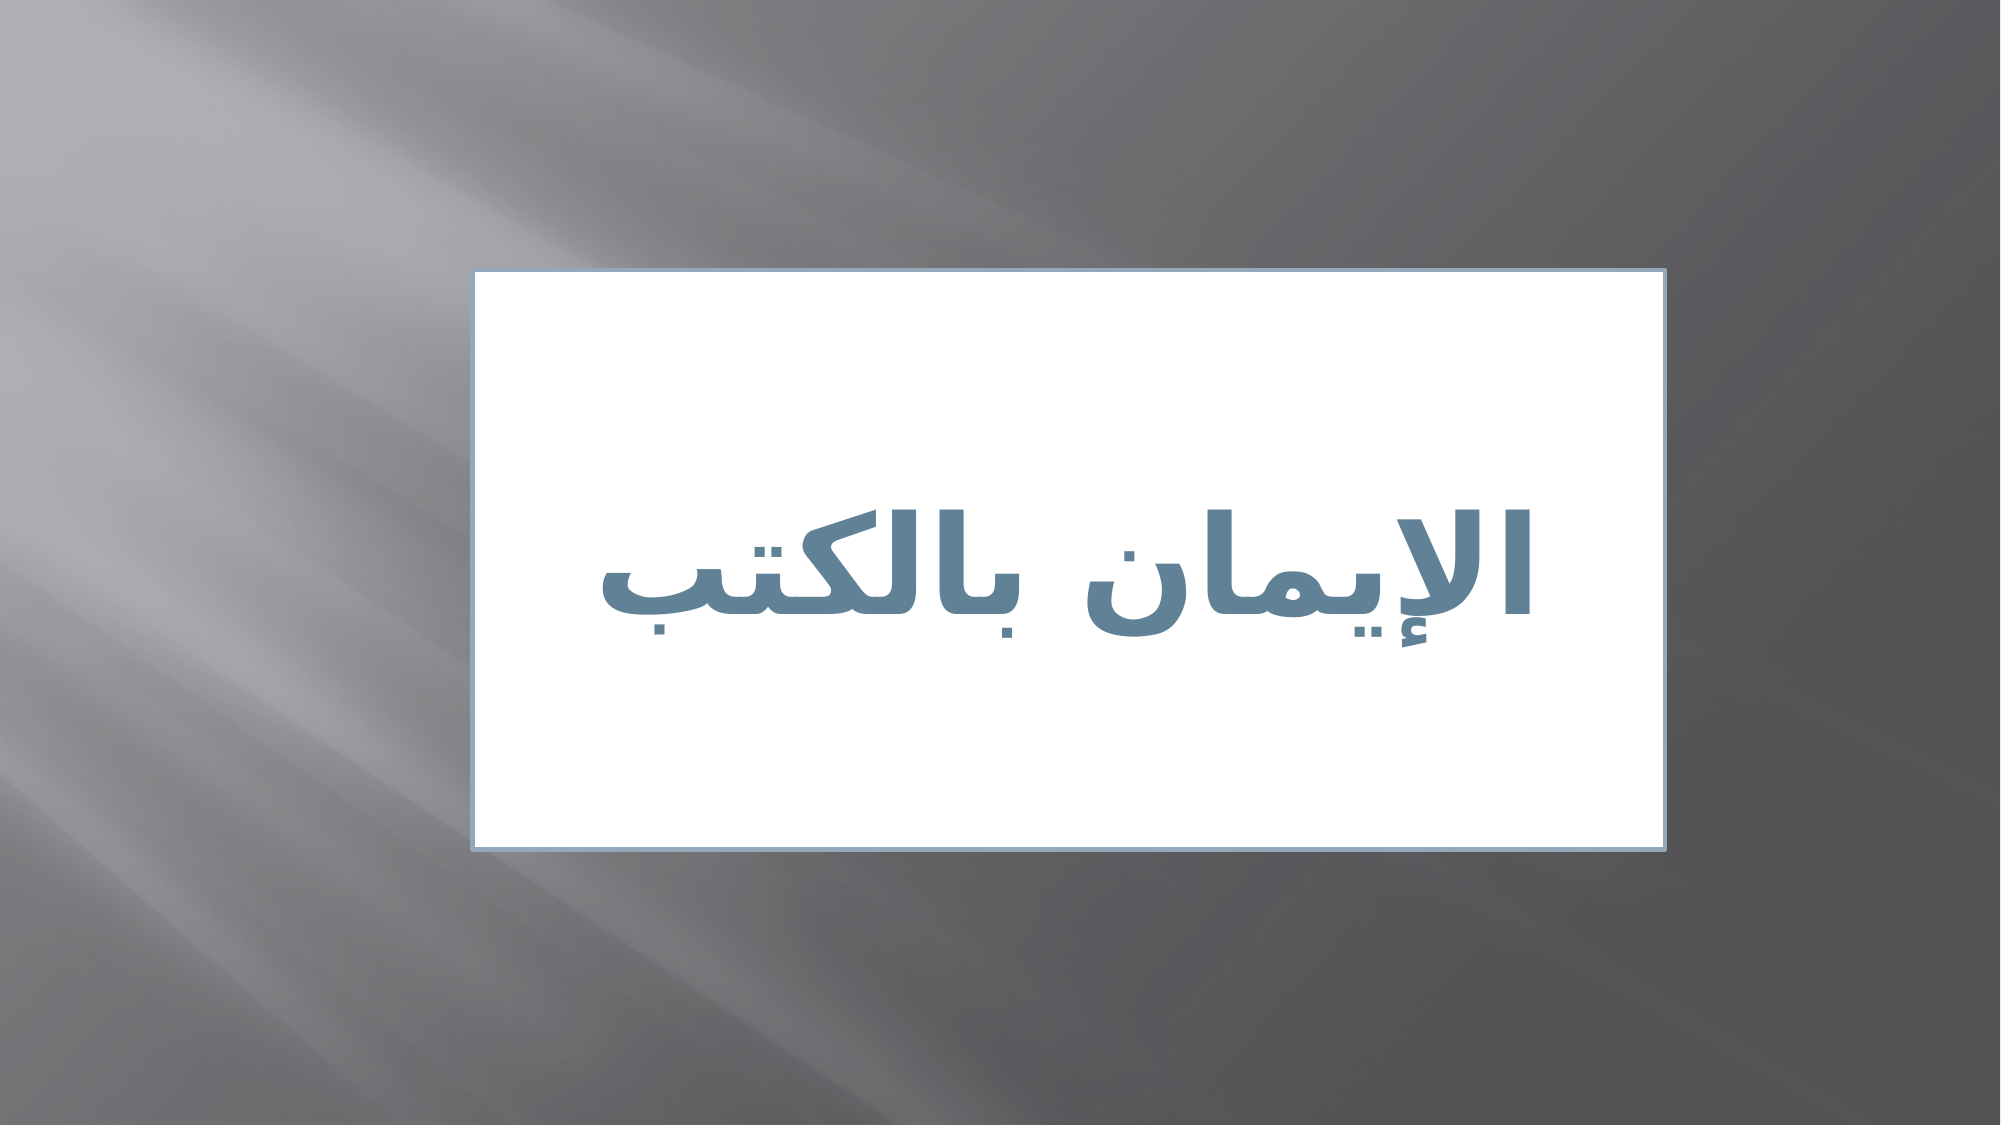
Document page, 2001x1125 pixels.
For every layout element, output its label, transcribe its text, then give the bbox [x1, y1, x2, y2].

text_box الإيمان بالكتب [470, 268, 1667, 852]
